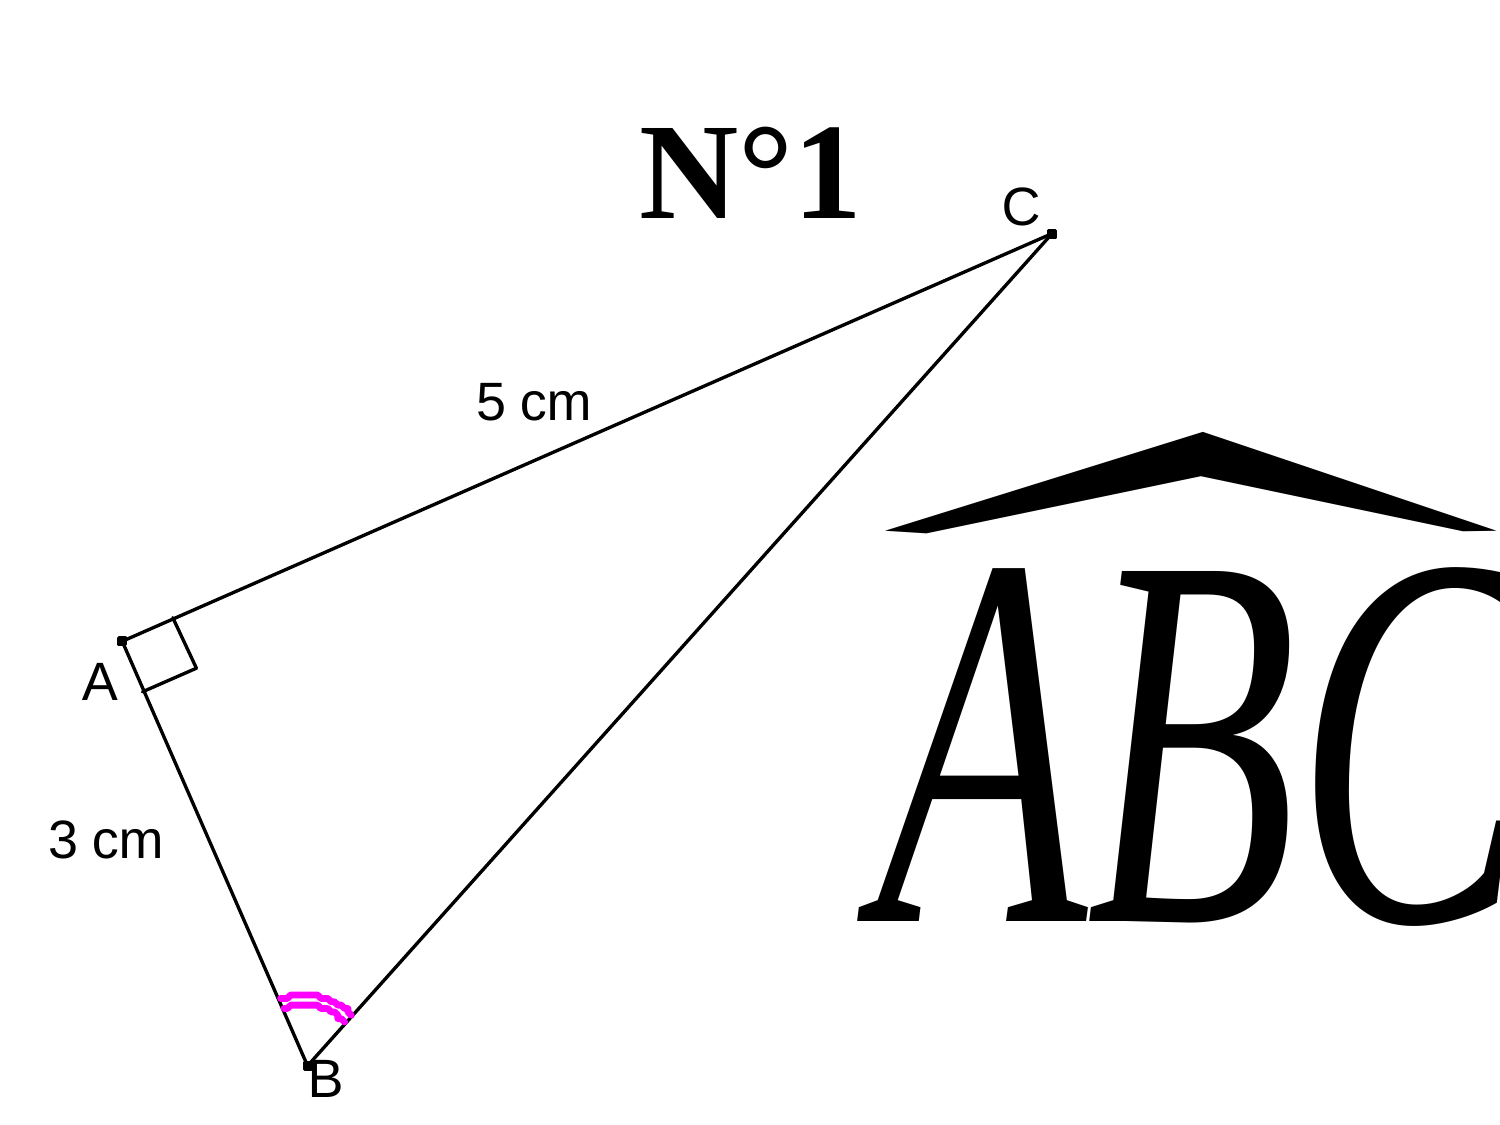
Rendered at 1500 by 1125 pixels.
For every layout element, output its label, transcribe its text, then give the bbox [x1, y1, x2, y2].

picture [1, 158, 1069, 1120]
title N°1 [2, 30, 1500, 298]
